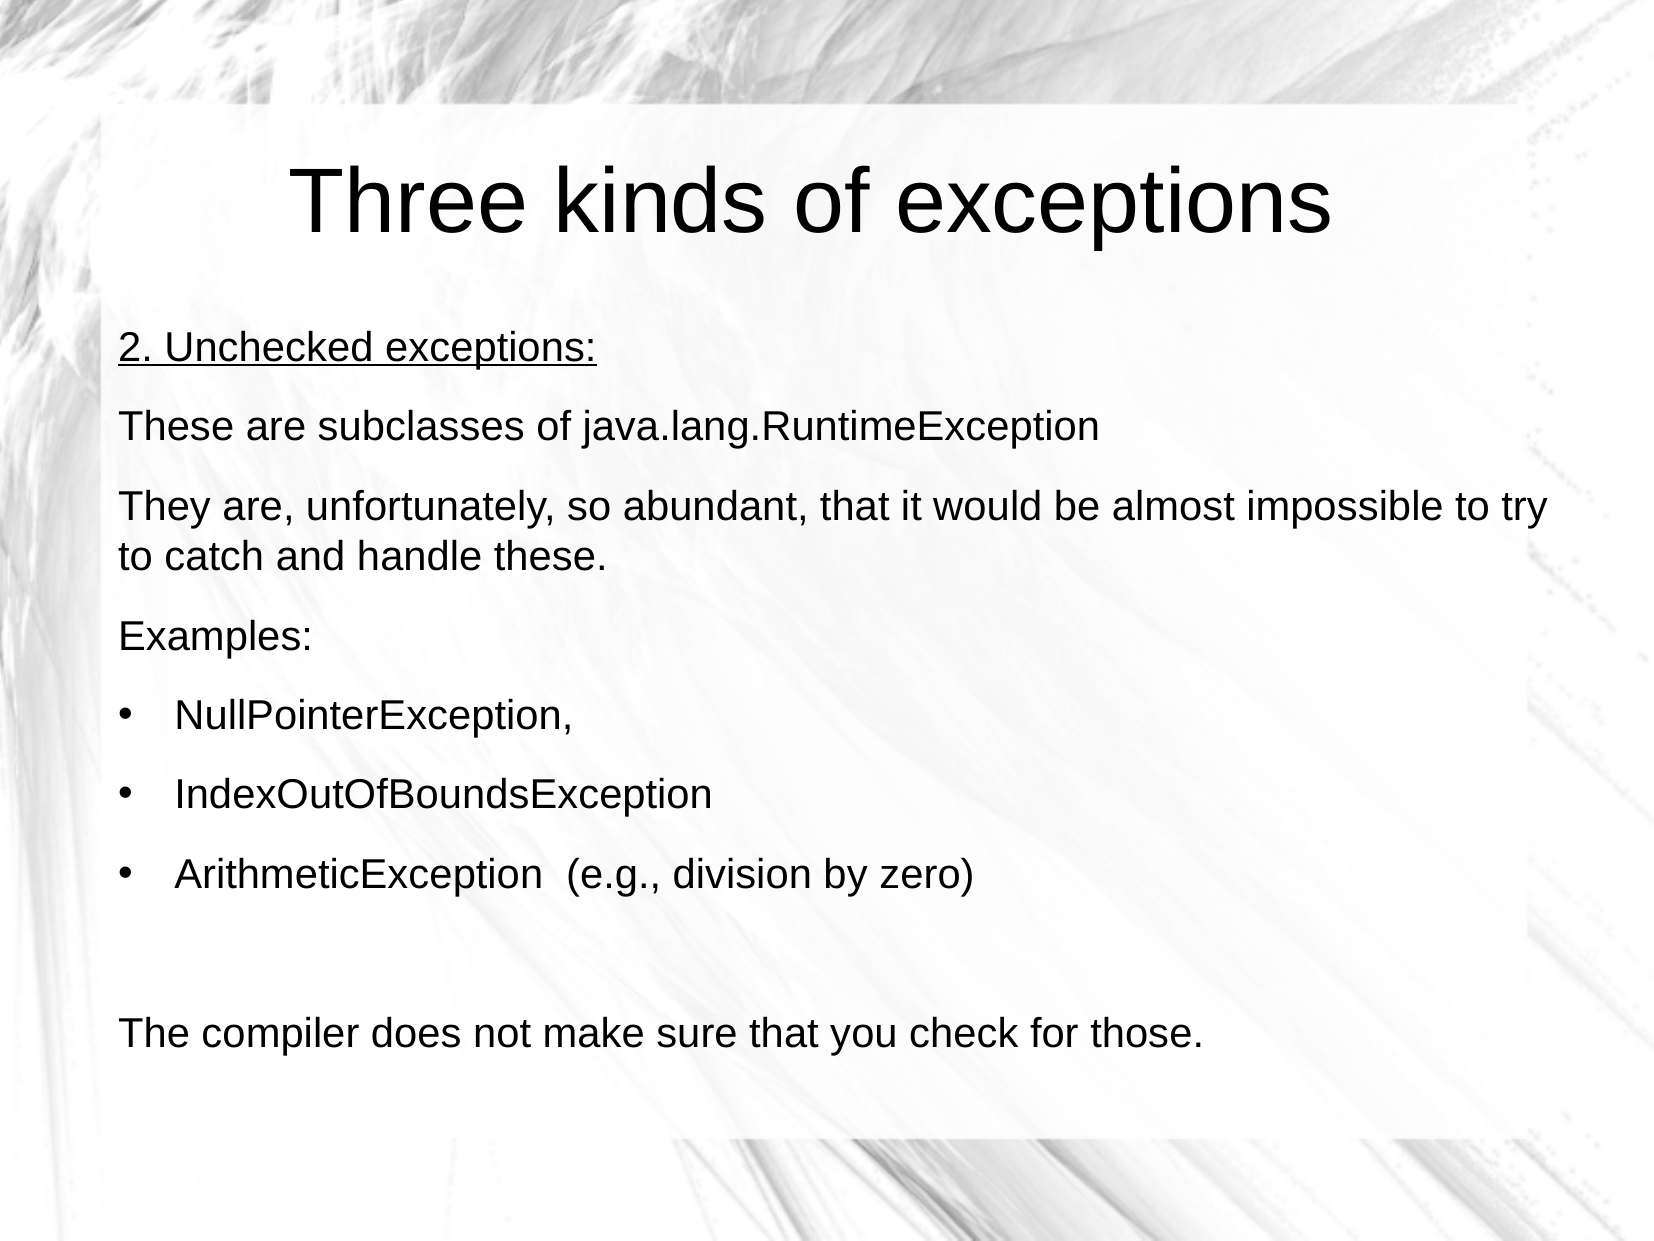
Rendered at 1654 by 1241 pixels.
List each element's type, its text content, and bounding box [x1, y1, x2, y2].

list 2. Unchecked exceptions: These are subclasses of java.lang.RuntimeException They are, unfortunately, so abundant, that it would be almost impossible to try to catch and handle these. Examples: NullPointerException, IndexOutOfBoundsException ArithmeticException (e.g., division by zero) The compiler does not make sure that you check for those. [118, 319, 1571, 1102]
picture [0, 0, 1654, 1241]
title Three kinds of exceptions [118, 112, 1506, 281]
